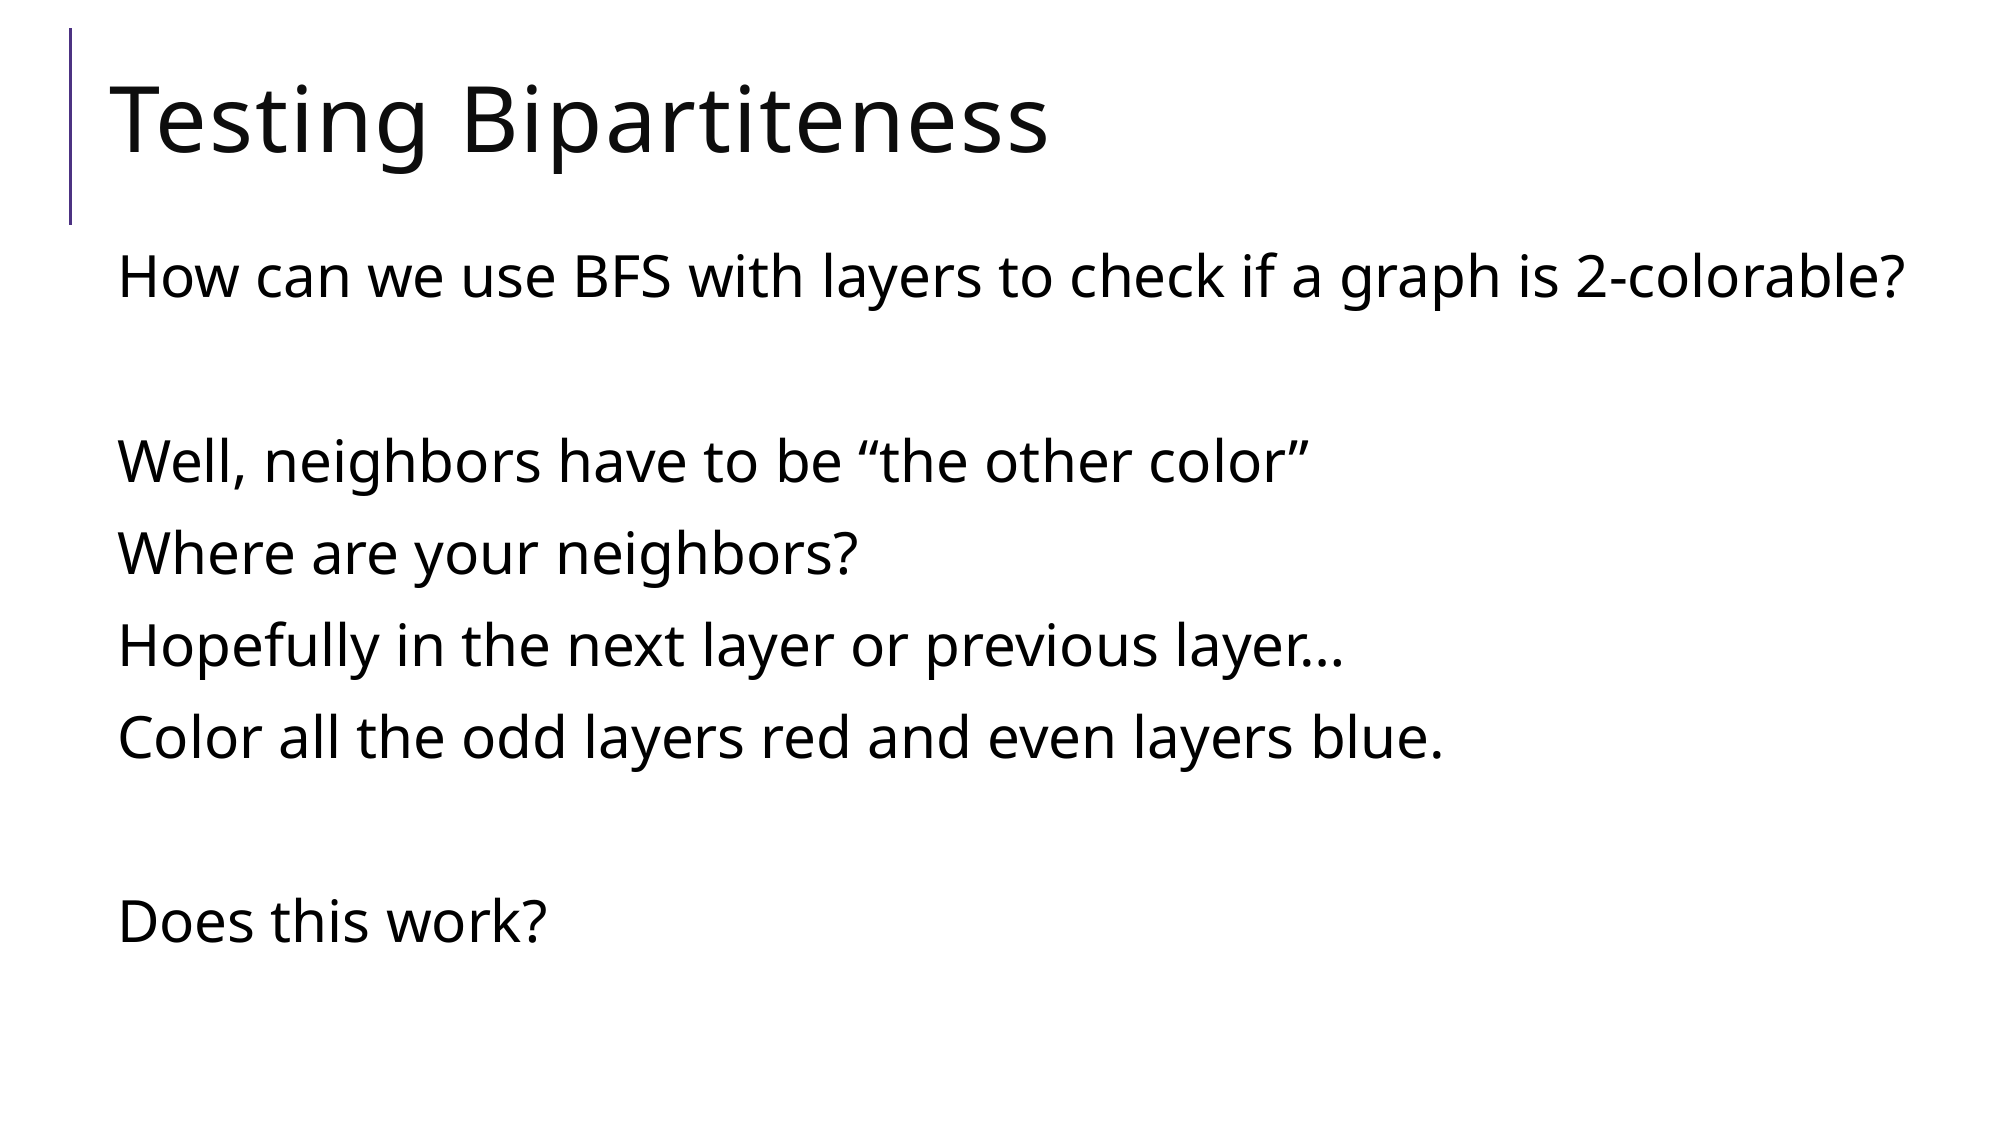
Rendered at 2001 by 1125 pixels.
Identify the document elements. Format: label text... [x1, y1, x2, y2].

list How can we use BFS with layers to check if a graph is 2-colorable? Well, neighbors have to be “the other color” Where are your neighbors? Hopefully in the next layer or previous layer… Color all the odd layers red and even layers blue. Does this work? [94, 240, 1930, 1035]
title Testing Bipartiteness [94, 43, 1930, 210]
